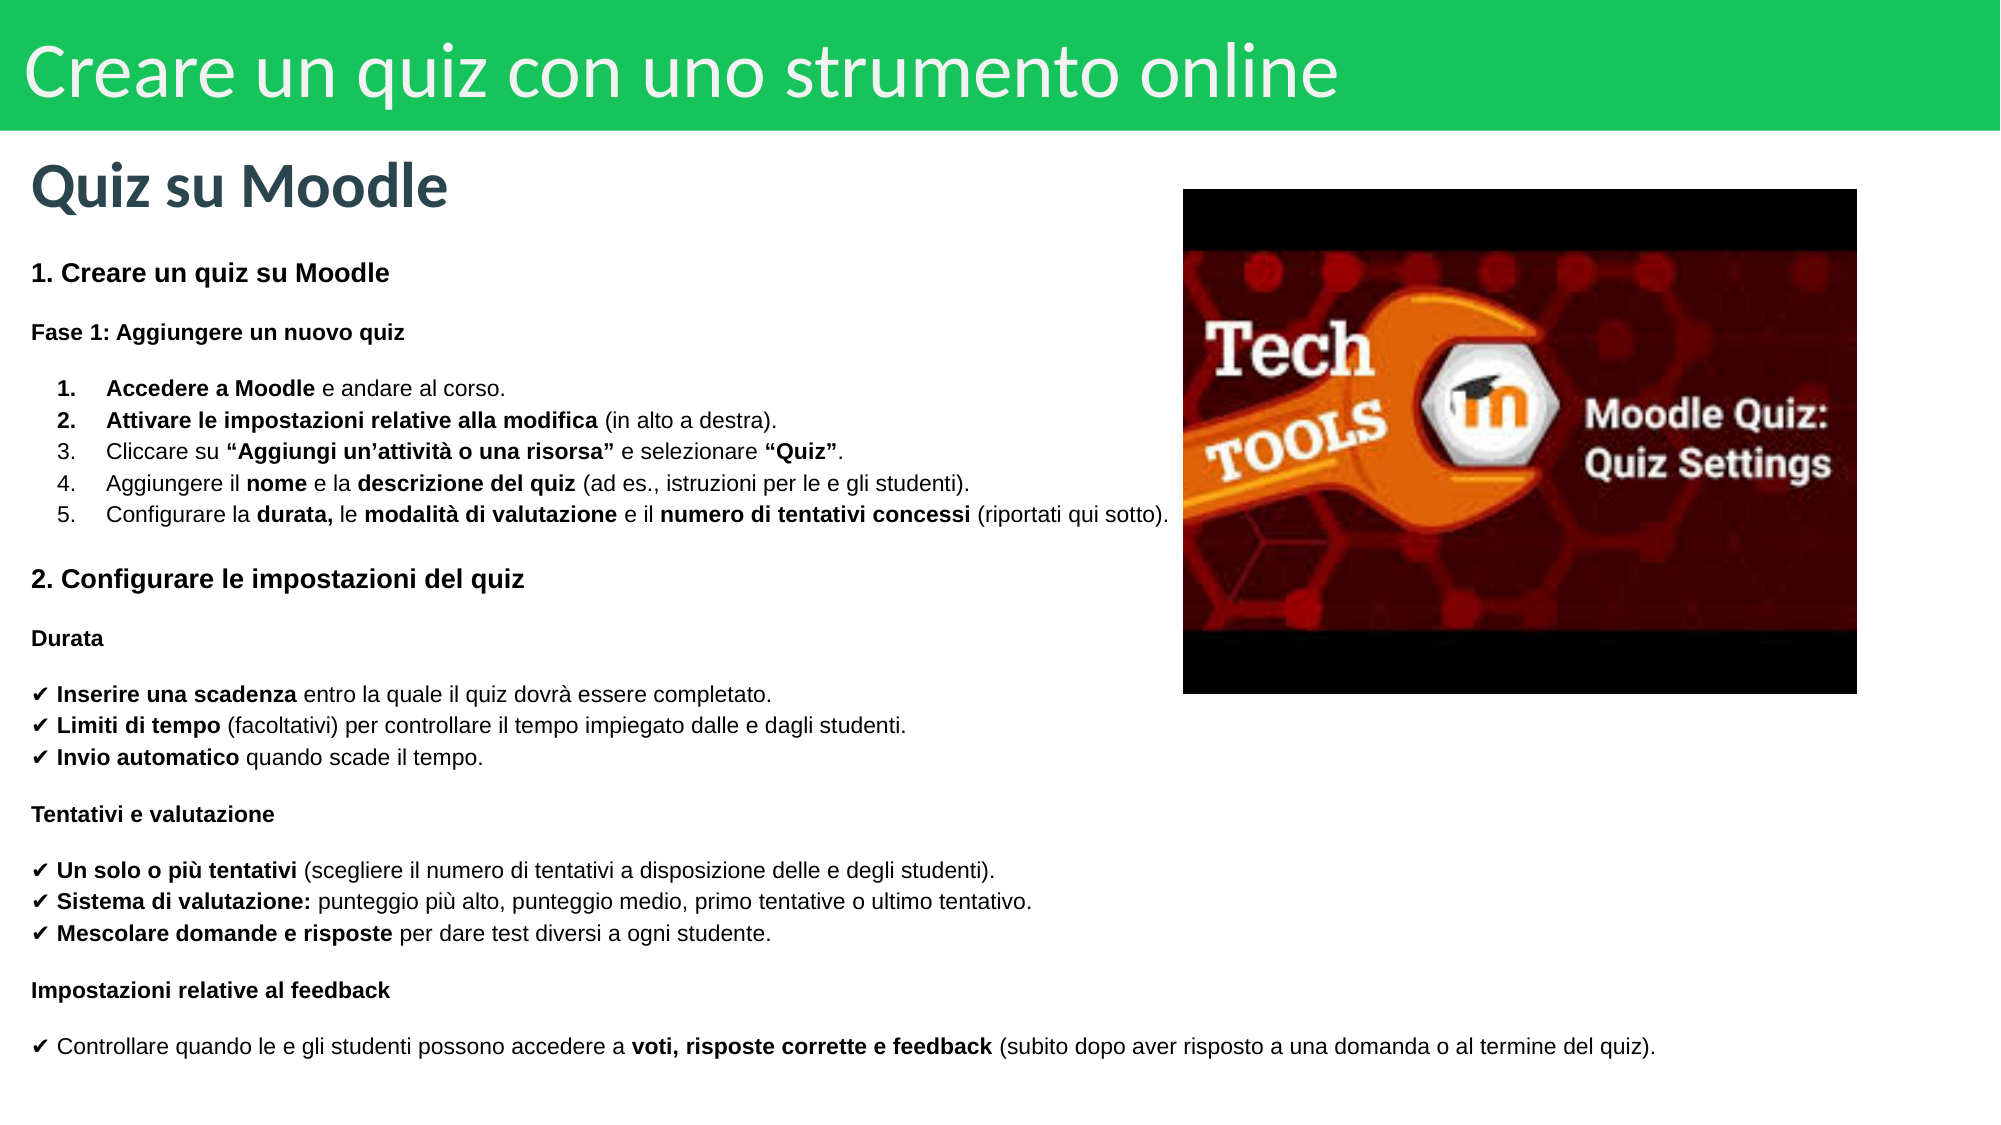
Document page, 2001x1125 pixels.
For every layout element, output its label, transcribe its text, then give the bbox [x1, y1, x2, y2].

list Quiz su Moodle 1. Creare un quiz su Moodle Fase 1: Aggiungere un nuovo quiz Accedere a Moodle e andare al corso. Attivare le impostazioni relative alla modifica (in alto a destra). Cliccare su “Aggiungi un’attività o una risorsa” e selezionare “Quiz”. Aggiungere il nome e la descrizione del quiz (ad es., istruzioni per le e gli studenti). Configurare la durata, le modalità di valutazione e il numero di tentativi concessi (riportati qui sotto). 2. Configurare le impostazioni del quiz Durata ✔ Inserire una scadenza entro la quale il quiz dovrà essere completato. ✔ Limiti di tempo (facoltativi) per controllare il tempo impiegato dalle e dagli studenti. ✔ Invio automatico quando scade il tempo. Tentativi e valutazione ✔ Un solo o più tentativi (scegliere il numero di tentativi a disposizione delle e degli studenti). ✔ Sistema di valutazione: punteggio più alto, punteggio medio, primo tentative o ultimo tentativo. ✔ Mescolare domande e risposte per dare test diversi a ogni studente. Impostazioni relative al feedback ✔ Controllare quando le e gli studenti possono accedere a voti, risposte corrette e feedback (subito dopo aver risposto a una domanda o al termine del quiz). [16, 144, 1976, 1108]
title Creare un quiz con uno strumento online [16, 13, 1976, 131]
picture [1183, 189, 1857, 695]
